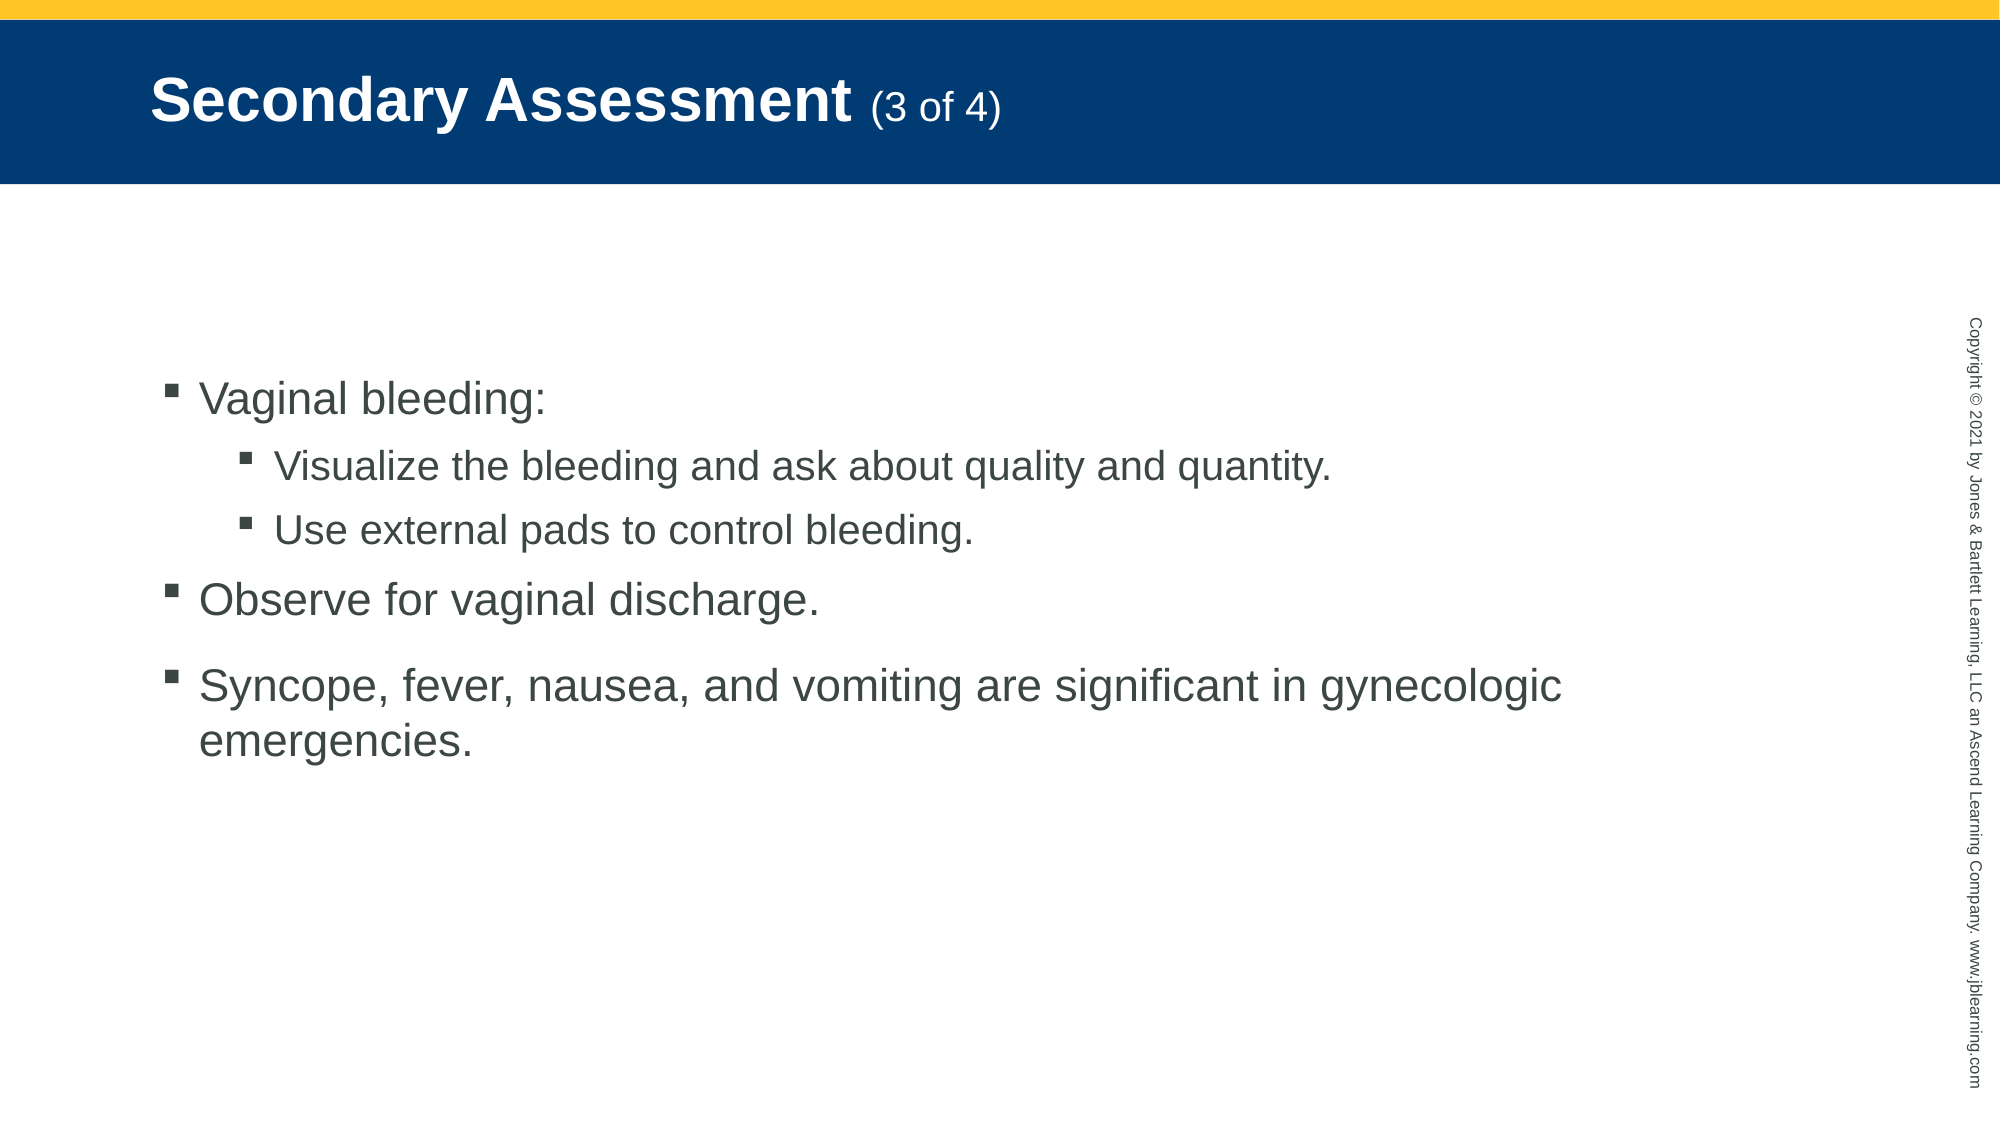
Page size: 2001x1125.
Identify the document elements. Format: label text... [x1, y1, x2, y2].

title Secondary Assessment (3 of 4) [0, 19, 2000, 185]
list Vaginal bleeding: Visualize the bleeding and ask about quality and quantity. Use external pads to control bleeding. Observe for vaginal discharge. Syncope, fever, nausea, and vomiting are significant in gynecologic emergencies. [146, 361, 1859, 1016]
